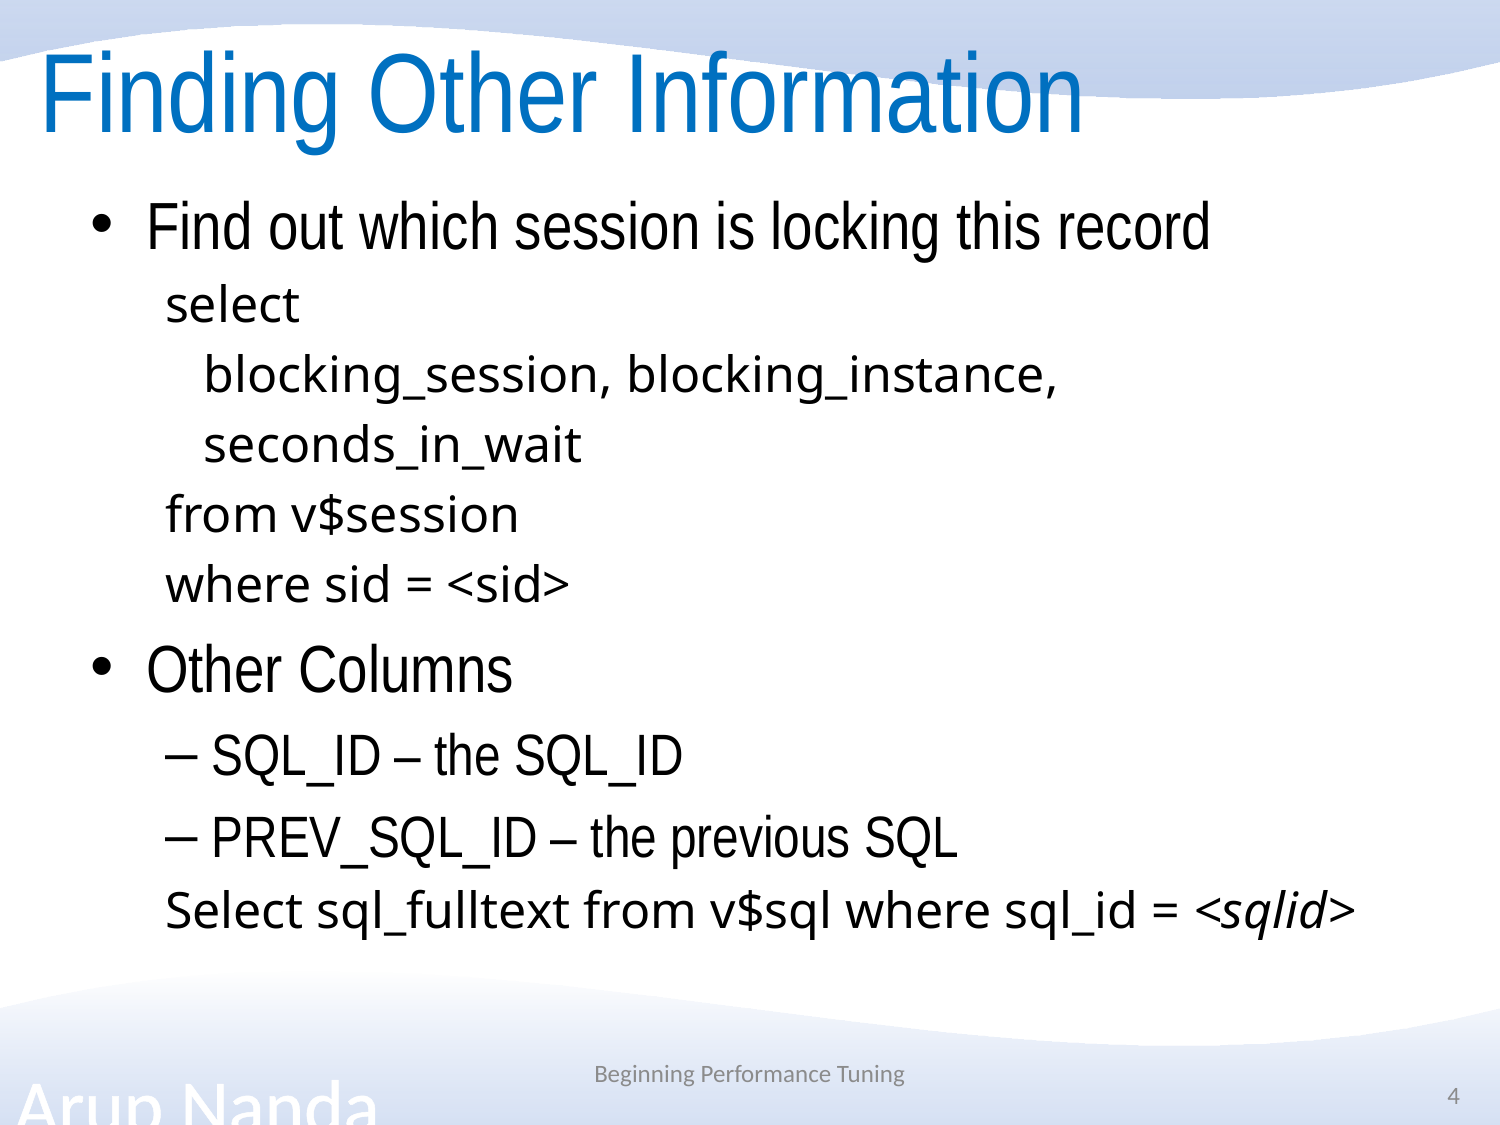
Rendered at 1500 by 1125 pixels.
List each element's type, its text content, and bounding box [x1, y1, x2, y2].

title Finding Other Information [24, 24, 1475, 150]
list Find out which session is locking this record select blocking_session, blocking_instance, seconds_in_wait from v$session where sid = <sid> Other Columns SQL_ID – the SQL_ID PREV_SQL_ID – the previous SQL Select sql_fulltext from v$sql where sql_id = <sqlid> [75, 174, 1425, 1005]
footer Beginning Performance Tuning [512, 1042, 988, 1103]
slide_number 4 [1125, 1065, 1475, 1125]
